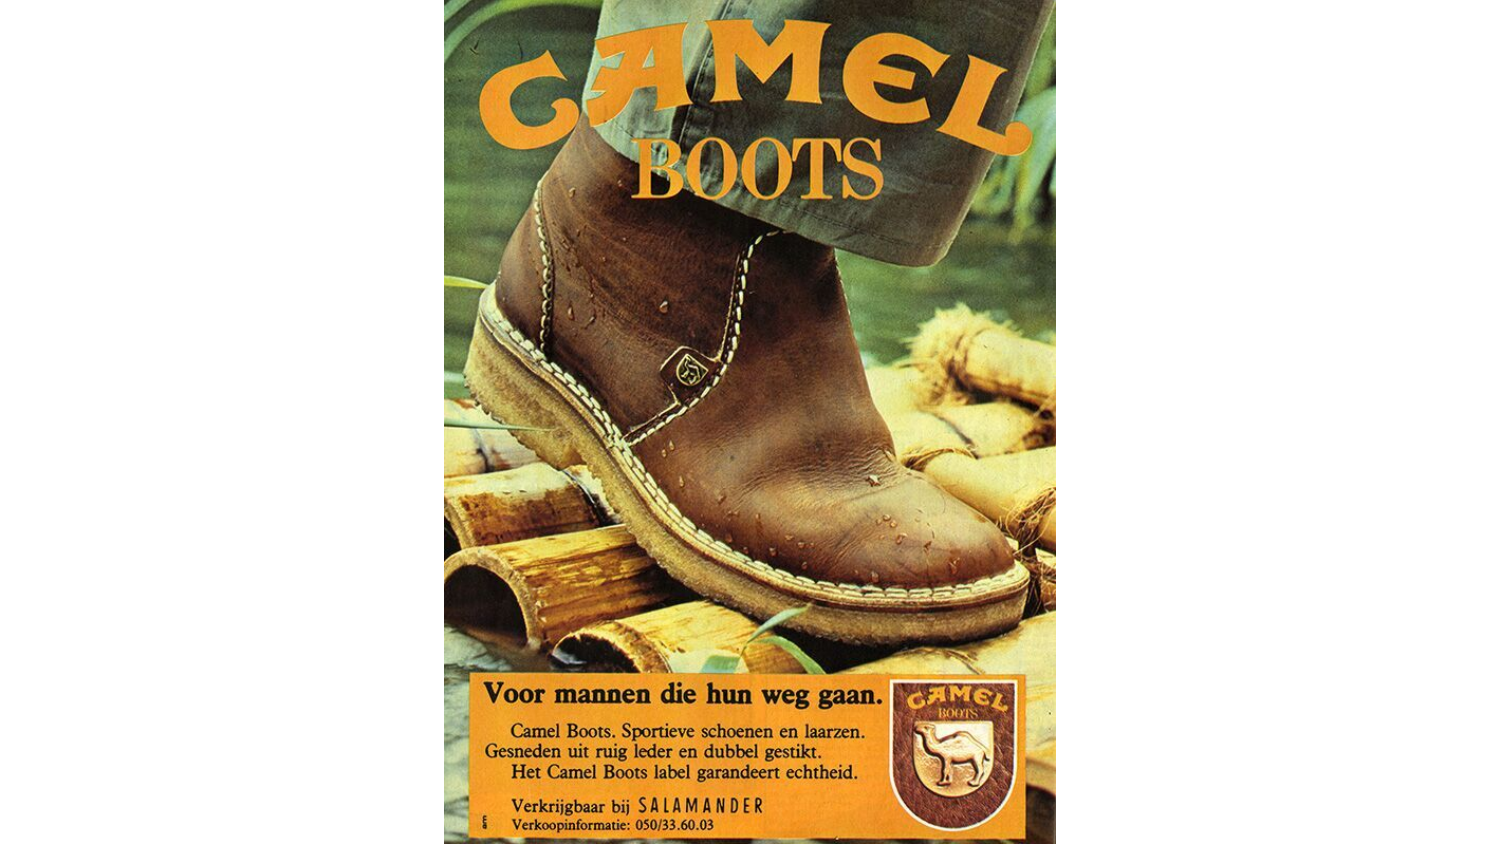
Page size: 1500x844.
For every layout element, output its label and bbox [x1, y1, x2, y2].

picture [444, 0, 1056, 844]
